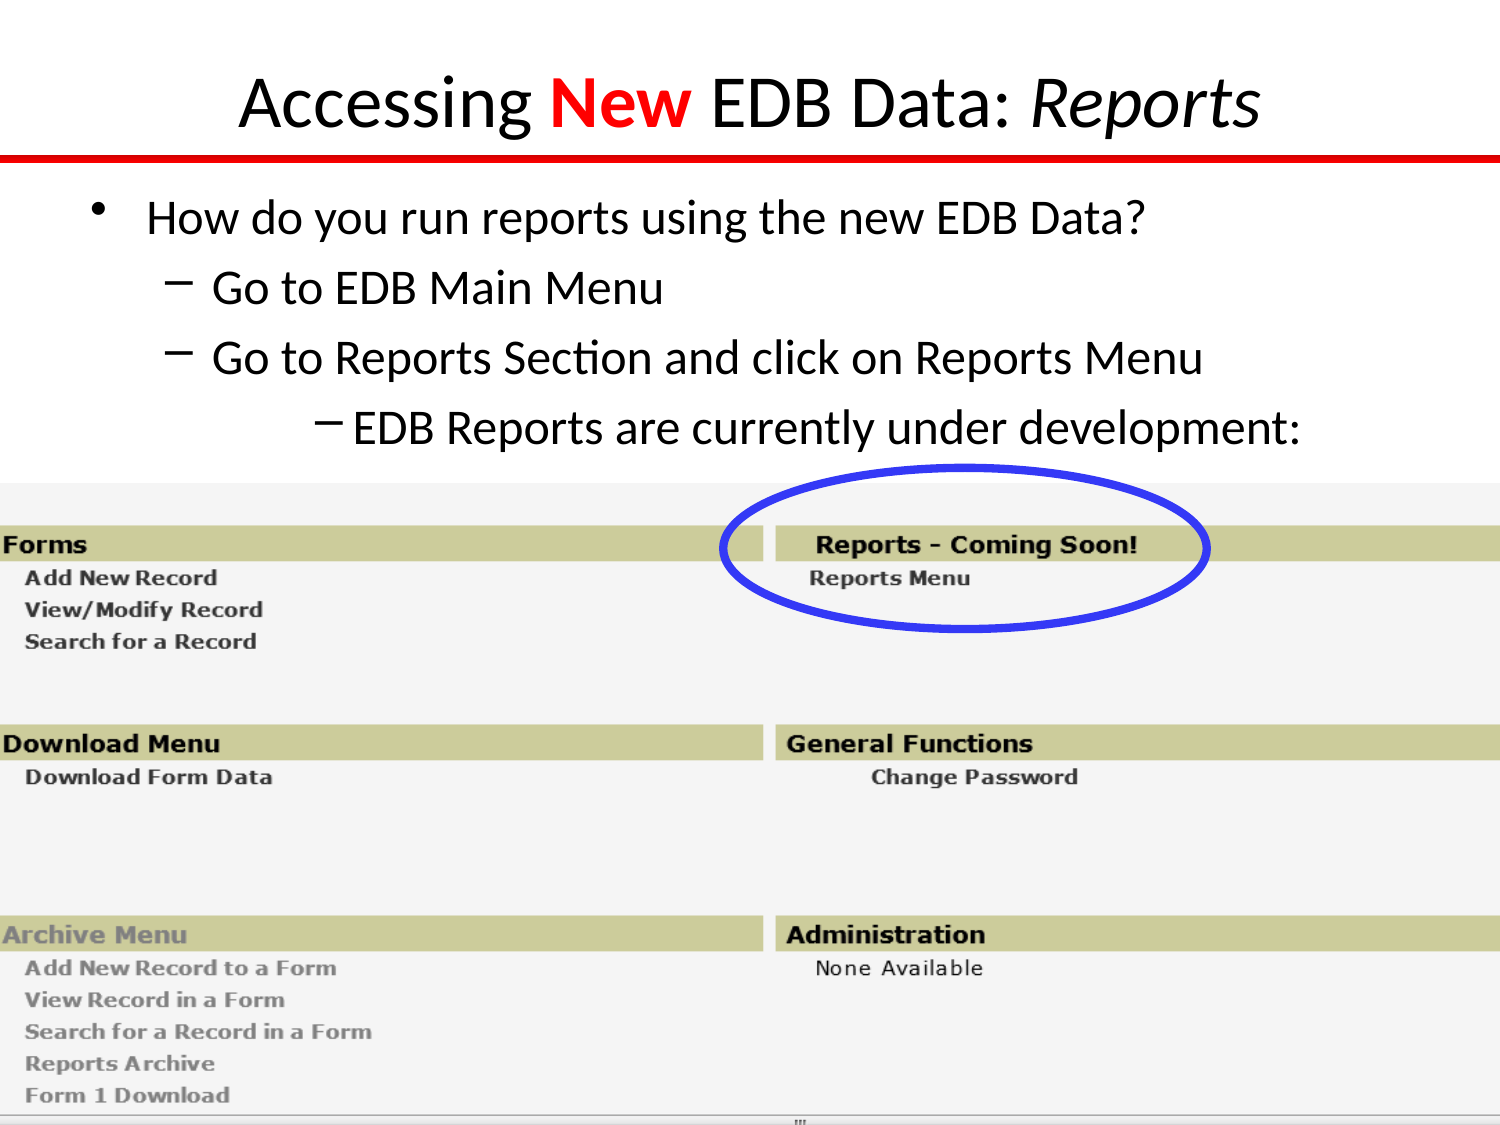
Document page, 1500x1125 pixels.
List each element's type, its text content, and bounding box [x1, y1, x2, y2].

title Accessing New EDB Data: Reports [75, 45, 1425, 176]
list How do you run reports using the new EDB Data? Go to EDB Main Menu Go to Reports Section and click on Reports Menu EDB Reports are currently under development: [75, 176, 1425, 482]
text_box [819, 465, 1111, 482]
picture [0, 0, 1500, 155]
picture [0, 163, 1500, 1125]
